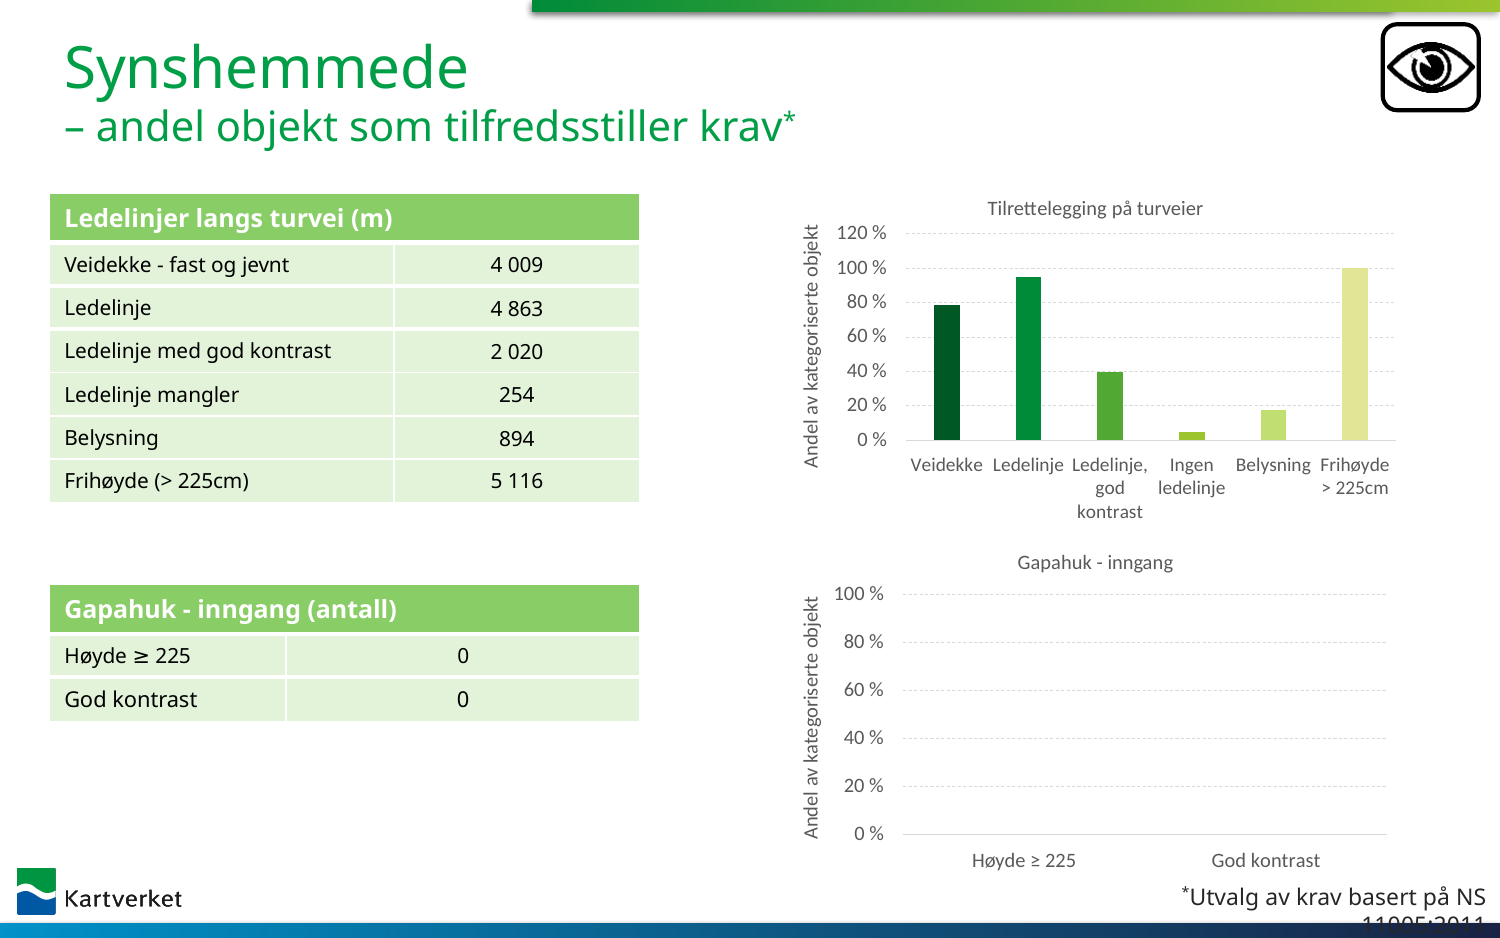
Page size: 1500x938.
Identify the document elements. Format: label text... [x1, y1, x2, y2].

table_cell Ledelinje med god kontrast [50, 331, 393, 372]
text_box *Utvalg av krav basert på NS 11005:2011 [1068, 873, 1500, 938]
table_cell 5 116 [395, 460, 639, 502]
table_cell Belysning [50, 417, 393, 458]
picture [791, 541, 1400, 880]
table_header Ledelinjer langs turvei (m) [50, 194, 639, 240]
table_cell Ledelinje mangler [50, 373, 393, 415]
table_cell 894 [395, 417, 639, 458]
table_cell 4 009 [395, 245, 639, 284]
table_cell Veidekke - fast og jevnt [50, 245, 393, 284]
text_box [1382, 24, 1480, 111]
table_cell Ledelinje [50, 288, 393, 327]
table_cell 0 [287, 636, 639, 675]
table_cell 254 [395, 373, 639, 415]
text_box Synshemmede – andel objekt som tilfredsstiller krav* [49, 24, 1431, 158]
table_cell 2 020 [395, 331, 639, 372]
table_cell 0 [287, 679, 639, 721]
table_cell Frihøyde (> 225cm) [50, 460, 393, 502]
picture [791, 187, 1400, 526]
table_header Gapahuk - inngang (antall) [50, 585, 639, 632]
table_cell 4 863 [395, 288, 639, 327]
table_cell God kontrast [50, 679, 285, 721]
table_cell Høyde ≥ 225 [50, 636, 285, 675]
